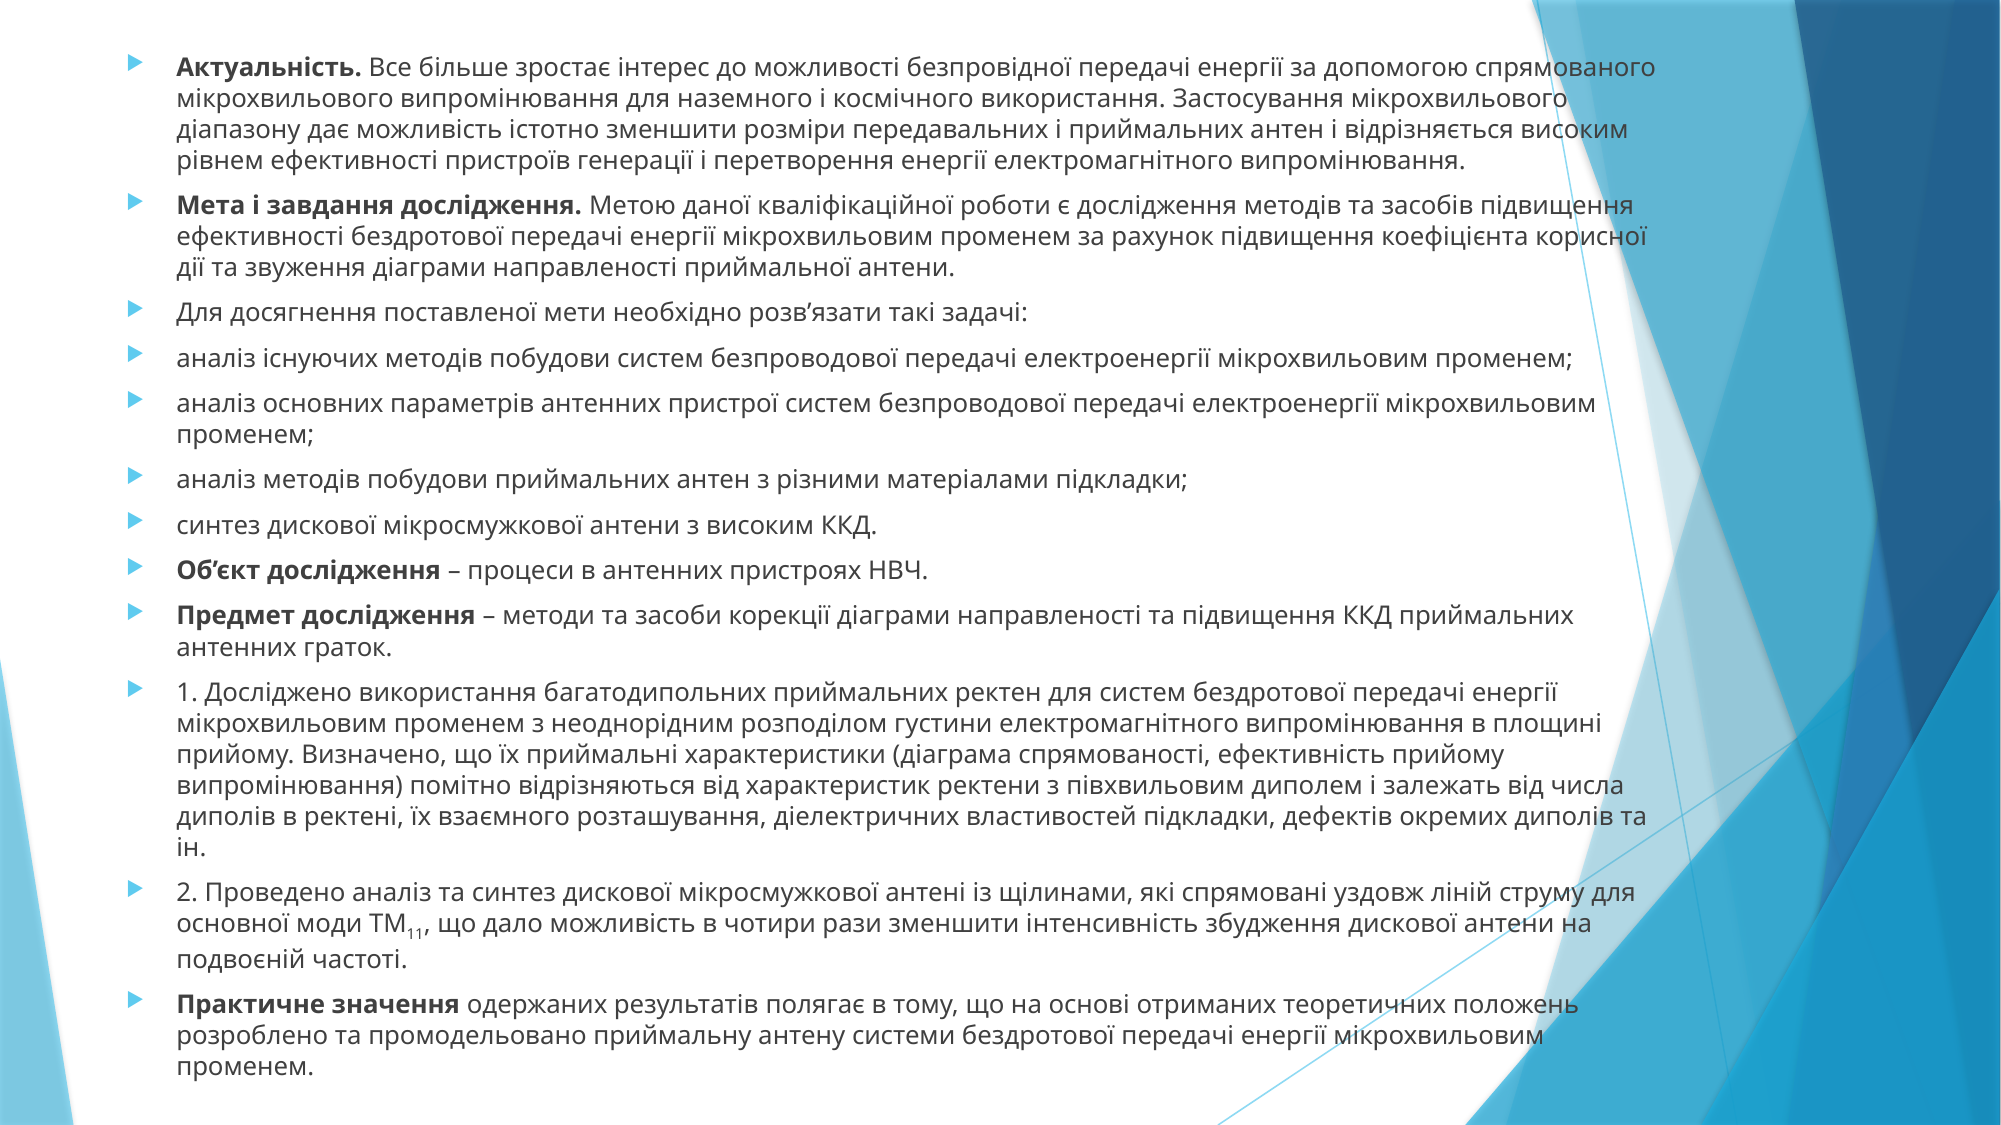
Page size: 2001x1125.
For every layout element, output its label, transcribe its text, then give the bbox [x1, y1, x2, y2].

list Актуальність. Все більше зростає інтерес до можливості безпровідної передачі енергії за допомогою спрямованого мікрохвильового випромінювання для наземного і космічного використання. Застосування мікрохвильового діапазону дає можливість істотно зменшити розміри передавальних і приймальних антен і відрізняється високим рівнем ефективності пристроїв генерації і перетворення енергії електромагнітного випромінювання. Мета і завдання дослідження. Метою даної кваліфікаційної роботи є дослідження методів та засобів підвищення ефективності бездротової передачі енергії мікрохвильовим променем за рахунок підвищення коефіцієнта корисної дії та звуження діаграми направленості приймальної антени. Для досягнення поставленої мети необхідно розв’язати такі задачі: аналіз існуючих методів побудови систем безпроводової передачі електроенергії мікрохвильовим променем; аналіз основних параметрів антенних пристрої систем безпроводової передачі електроенергії мікрохвильовим променем; аналіз методів побудови приймальних антен з різними матеріалами підкладки; синтез дискової мікросмужкової антени з високим ККД. Об’єкт дослідження – процеси в антенних пристроях НВЧ. Предмет дослідження – методи та засоби корекції діаграми направленості та підвищення ККД приймальних антенних граток. 1. Досліджено використання багатодипольних приймальних ректен для систем бездротової передачі енергії мікрохвильовим променем з неоднорідним розподілом густини електромагнітного випромінювання в площині прийому. Визначено, що їх приймальні характеристики (діаграма спрямованості, ефективність прийому випромінювання) помітно відрізняються від характеристик ректени з півхвильовим диполем і залежать від числа диполів в ректені, їх взаємного розташування, діелектричних властивостей підкладки, дефектів окремих диполів та ін. 2. Проведено аналіз та синтез дискової мікросмужкової антені із щілинами, які спрямовані уздовж ліній струму для основної моди ТМ11, що дало можливість в чотири рази зменшити інтенсивність збудження дискової антени на подвоєній частоті. Практичне значення одержаних результатів полягає в тому, що на основі отриманих теоретичних положень розроблено та промодельовано приймальну антену системи бездротової передачі енергії мікрохвильовим променем. [111, 42, 1698, 1100]
